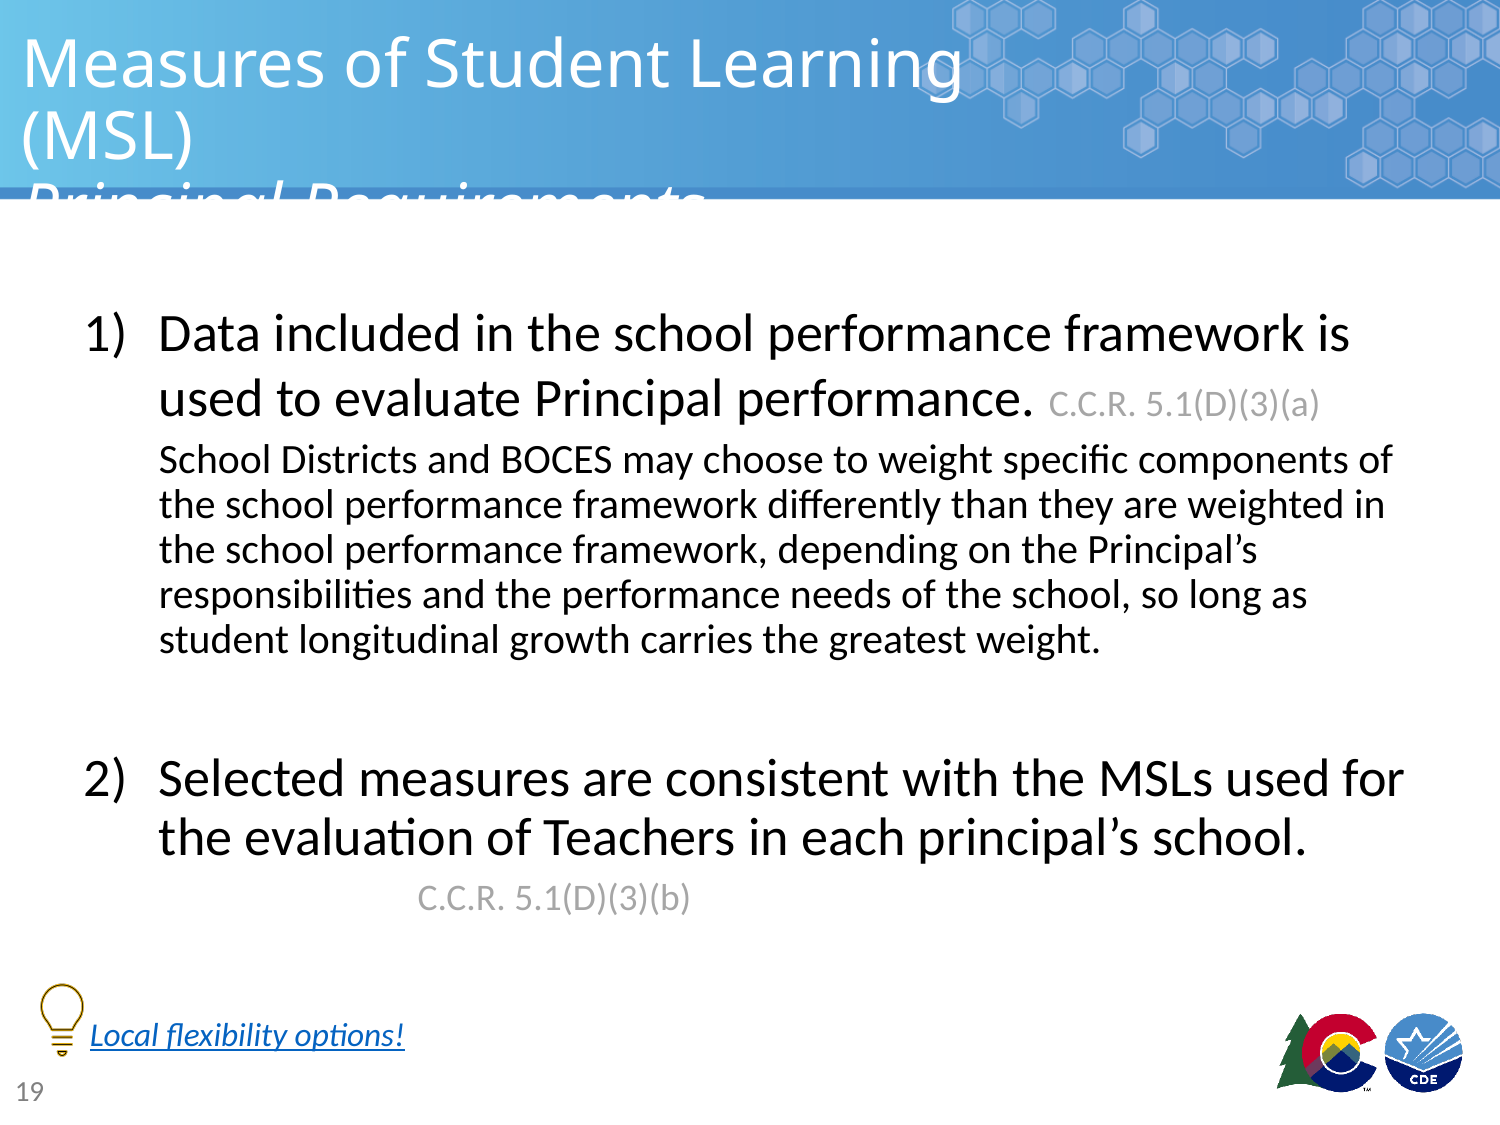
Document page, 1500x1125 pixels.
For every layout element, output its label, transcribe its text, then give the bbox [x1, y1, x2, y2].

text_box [21, 977, 441, 1063]
picture [1275, 1012, 1463, 1093]
picture [0, 0, 1500, 200]
list Data included in the school performance framework is used to evaluate Principal performance. C.C.R. 5.1(D)(3)(a) School Districts and BOCES may choose to weight specific components of the school performance framework differently than they are weighted in the school performance framework, depending on the Principal’s responsibilities and the performance needs of the school, so long as student longitudinal growth carries the greatest weight. Selected measures are consistent with the MSLs used for the evaluation of Teachers in each principal’s school. C.C.R. 5.1(D)(3)(b) [83, 297, 1417, 933]
title Measures of Student Learning (MSL) Principal Requirements [21, 30, 1115, 190]
slide_number 19 [0, 1065, 338, 1125]
